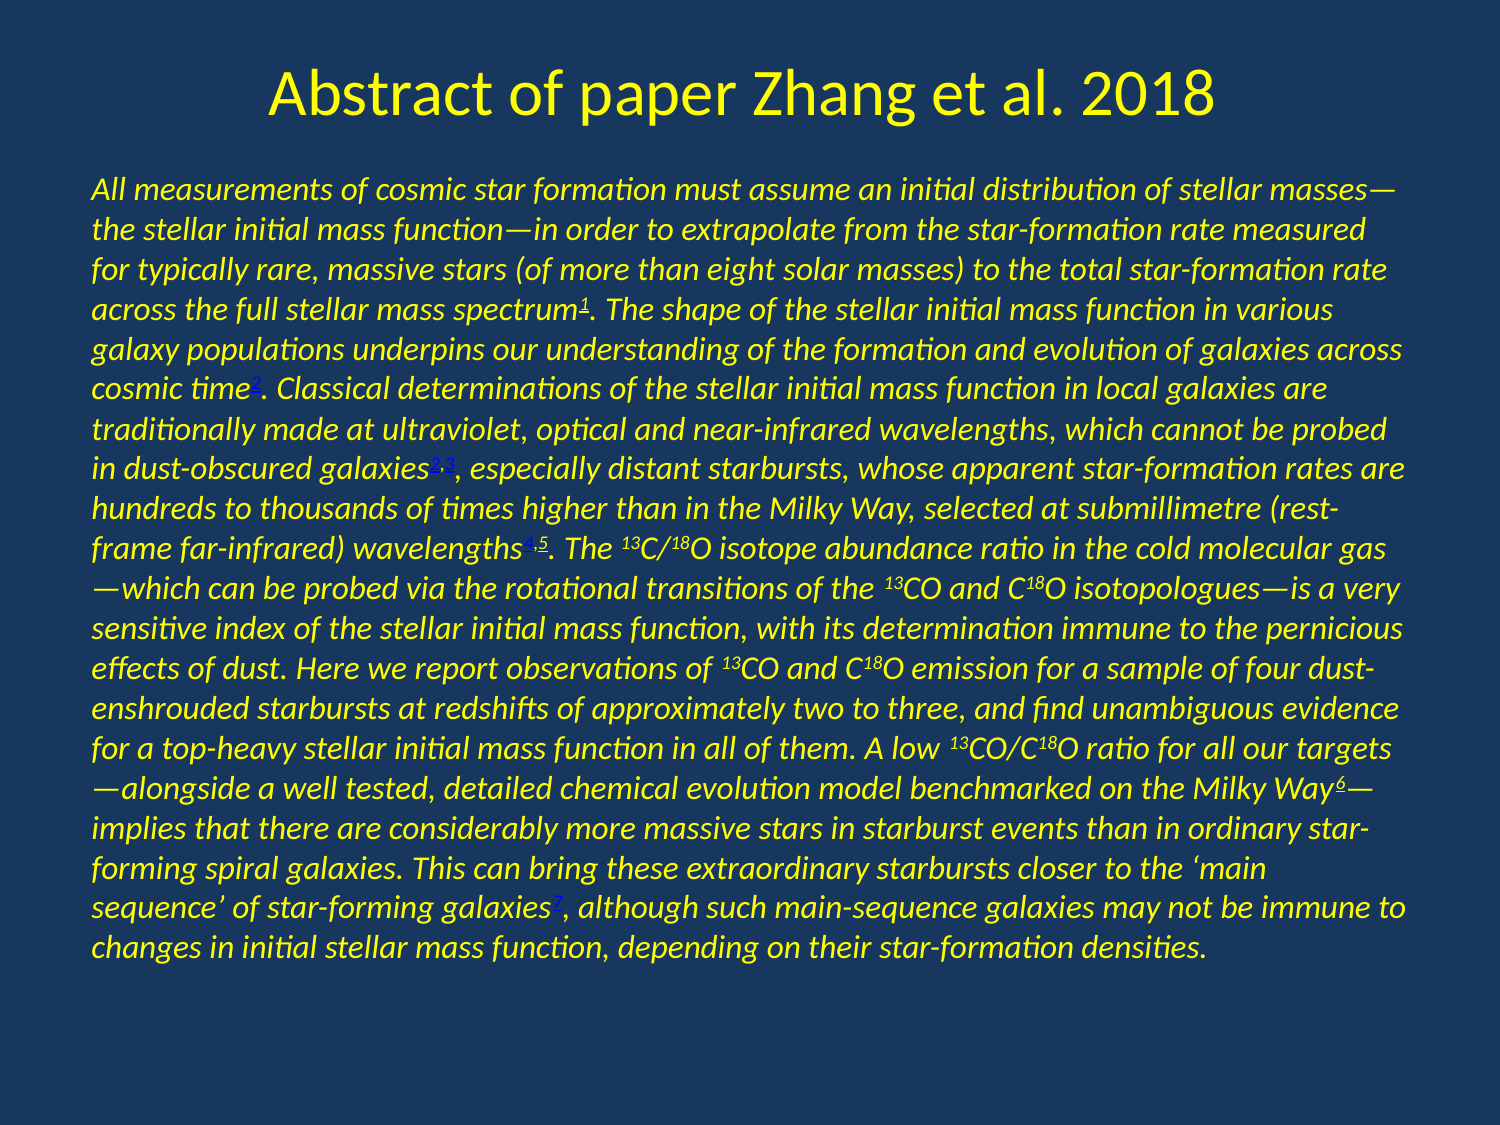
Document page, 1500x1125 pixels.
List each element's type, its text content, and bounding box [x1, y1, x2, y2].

text_box All measurements of cosmic star formation must assume an initial distribution of stellar masses—the stellar initial mass function—in order to extrapolate from the star-formation rate measured for typically rare, massive stars (of more than eight solar masses) to the total star-formation rate across the full stellar mass spectrum1. The shape of the stellar initial mass function in various galaxy populations underpins our understanding of the formation and evolution of galaxies across cosmic time2. Classical determinations of the stellar initial mass function in local galaxies are traditionally made at ultraviolet, optical and near-infrared wavelengths, which cannot be probed in dust-obscured galaxies2,3, especially distant starbursts, whose apparent star-formation rates are hundreds to thousands of times higher than in the Milky Way, selected at submillimetre (rest-frame far-infrared) wavelengths4,5. The 13C/18O isotope abundance ratio in the cold molecular gas—which can be probed via the rotational transitions of the 13CO and C18O isotopologues—is a very sensitive index of the stellar initial mass function, with its determination immune to the pernicious effects of dust. Here we report observations of 13CO and C18O emission for a sample of four dust-enshrouded starbursts at redshifts of approximately two to three, and find unambiguous evidence for a top-heavy stellar initial mass function in all of them. A low 13CO/C18O ratio for all our targets—alongside a well tested, detailed chemical evolution model benchmarked on the Milky Way6—implies that there are considerably more massive stars in starburst events than in ordinary star-forming spiral galaxies. This can bring these extraordinary starbursts closer to the ‘main sequence’ of star-forming galaxies7, although such main-sequence galaxies may not be immune to changes in initial stellar mass function, depending on their star-formation densities. [76, 159, 1424, 973]
title Abstract of paper Zhang et al. 2018 [75, 0, 1425, 183]
